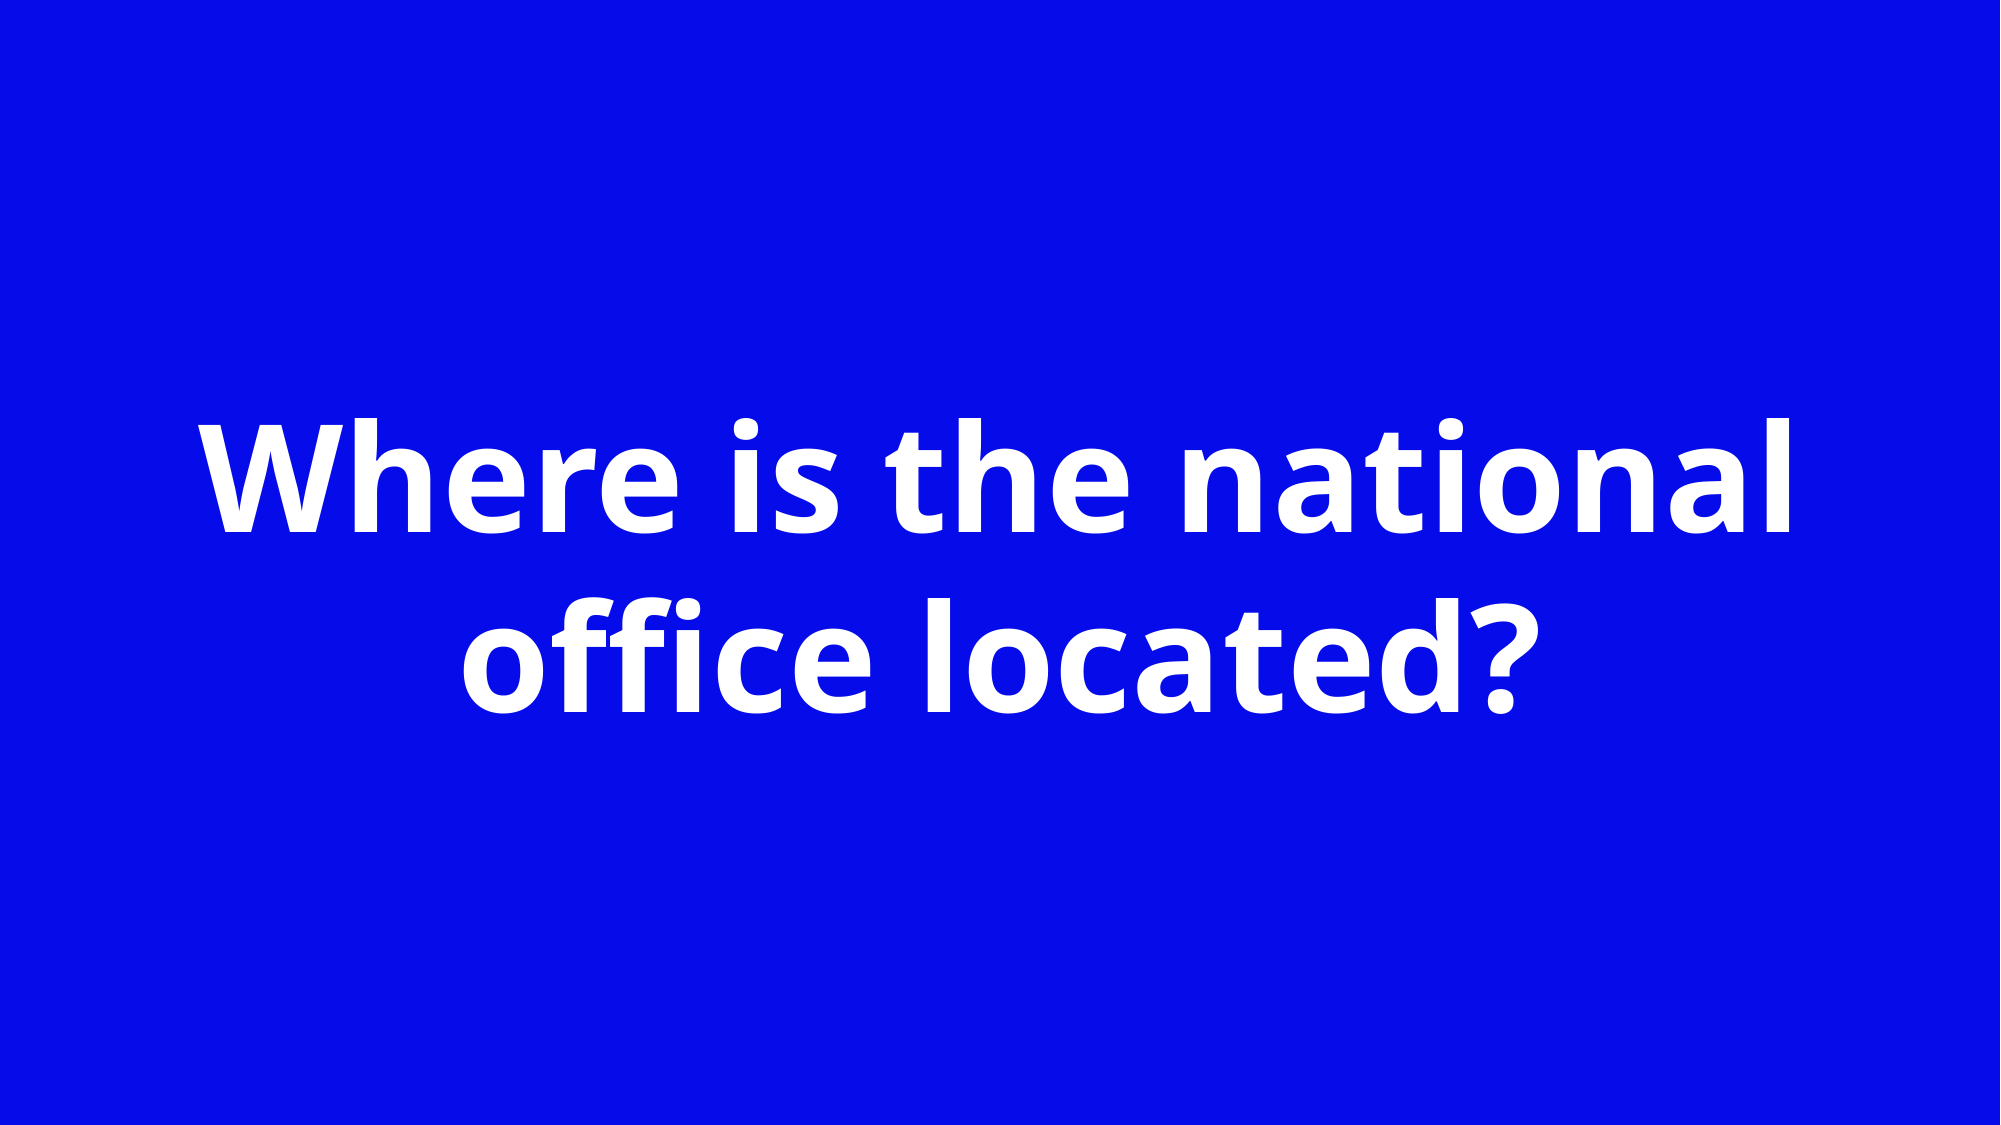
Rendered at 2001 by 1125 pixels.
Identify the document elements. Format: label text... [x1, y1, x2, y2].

text_box Where is the national office located? [0, 0, 2000, 1125]
